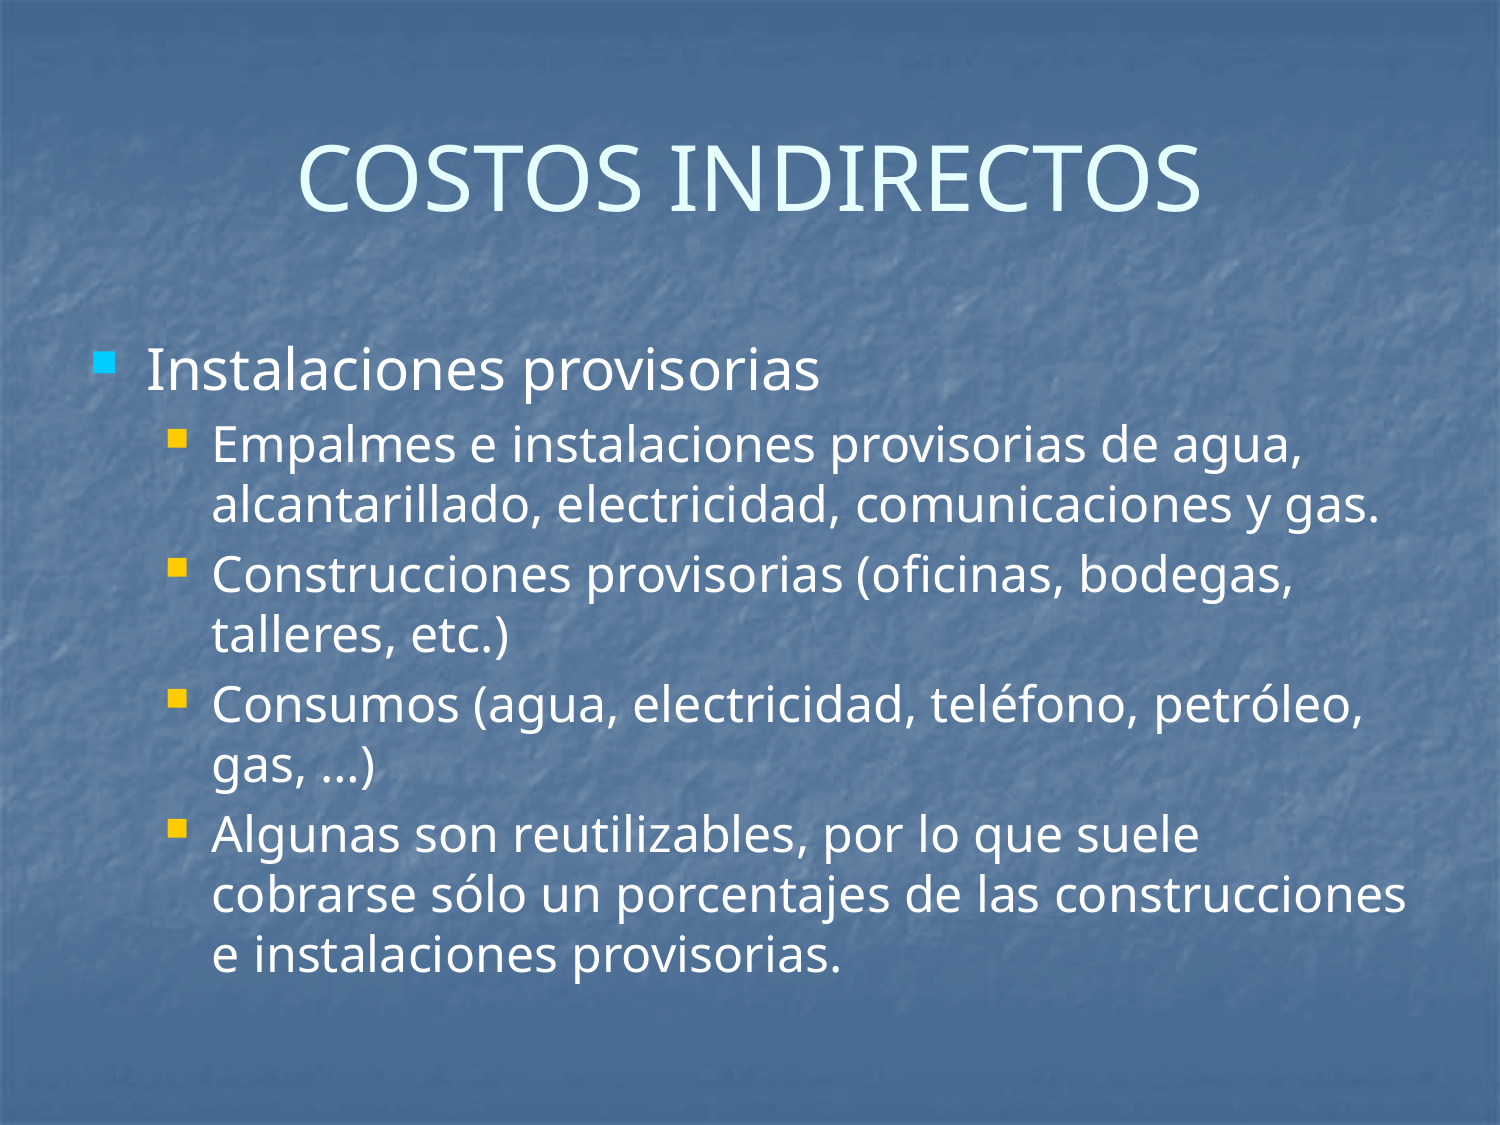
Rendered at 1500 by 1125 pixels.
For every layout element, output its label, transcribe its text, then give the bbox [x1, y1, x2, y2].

list Instalaciones provisorias Empalmes e instalaciones provisorias de agua, alcantarillado, electricidad, comunicaciones y gas. Construcciones provisorias (oficinas, bodegas, talleres, etc.) Consumos (agua, electricidad, teléfono, petróleo, gas, …) Algunas son reutilizables, por lo que suele cobrarse sólo un porcentajes de las construcciones e instalaciones provisorias. [74, 324, 1426, 1083]
title COSTOS INDIRECTOS [74, 62, 1426, 288]
